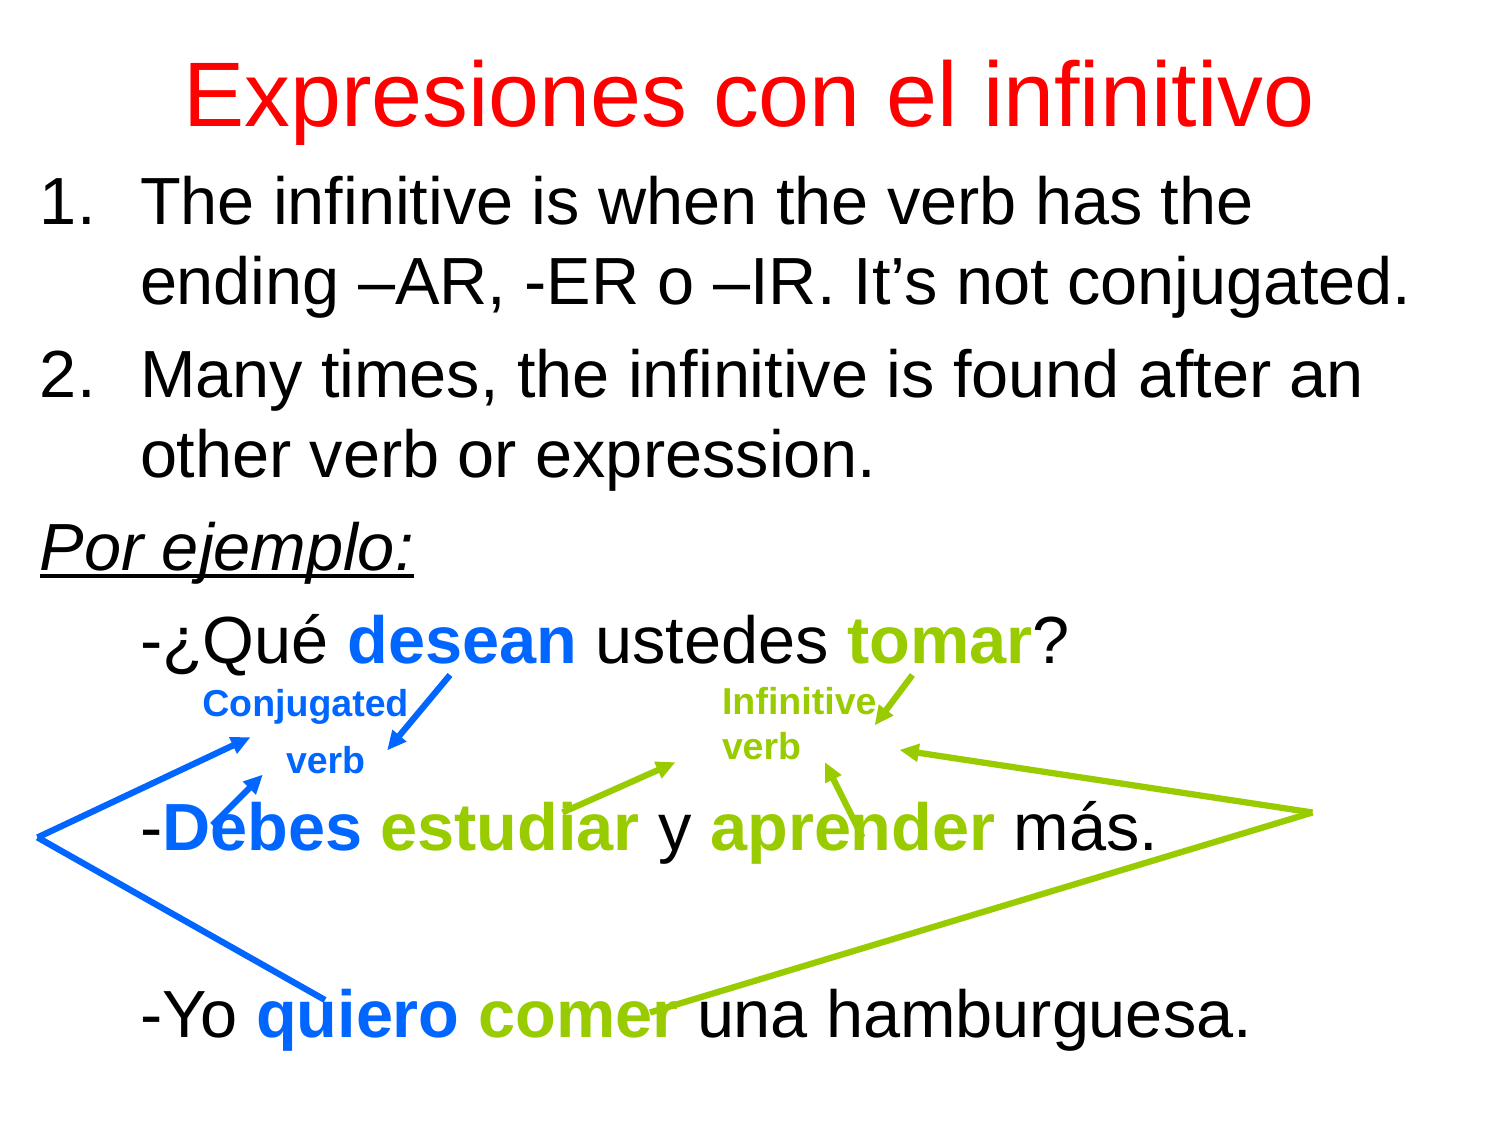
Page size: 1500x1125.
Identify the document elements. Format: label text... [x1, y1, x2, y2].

text_box Conjugated verb [187, 671, 438, 789]
list The infinitive is when the verb has the ending –AR, -ER o –IR. It’s not conjugated. Many times, the infinitive is found after an other verb or expression. Por ejemplo: -¿Qué desean ustedes tomar? -Debes estudiar y aprender más. -Yo quiero comer una hamburguesa. [24, 149, 1463, 1088]
text_box [900, 745, 1313, 813]
text_box Infinitive verb [707, 669, 938, 775]
title Expresiones con el infinitivo [75, 17, 1425, 149]
text_box [37, 737, 250, 838]
text_box [562, 761, 676, 813]
